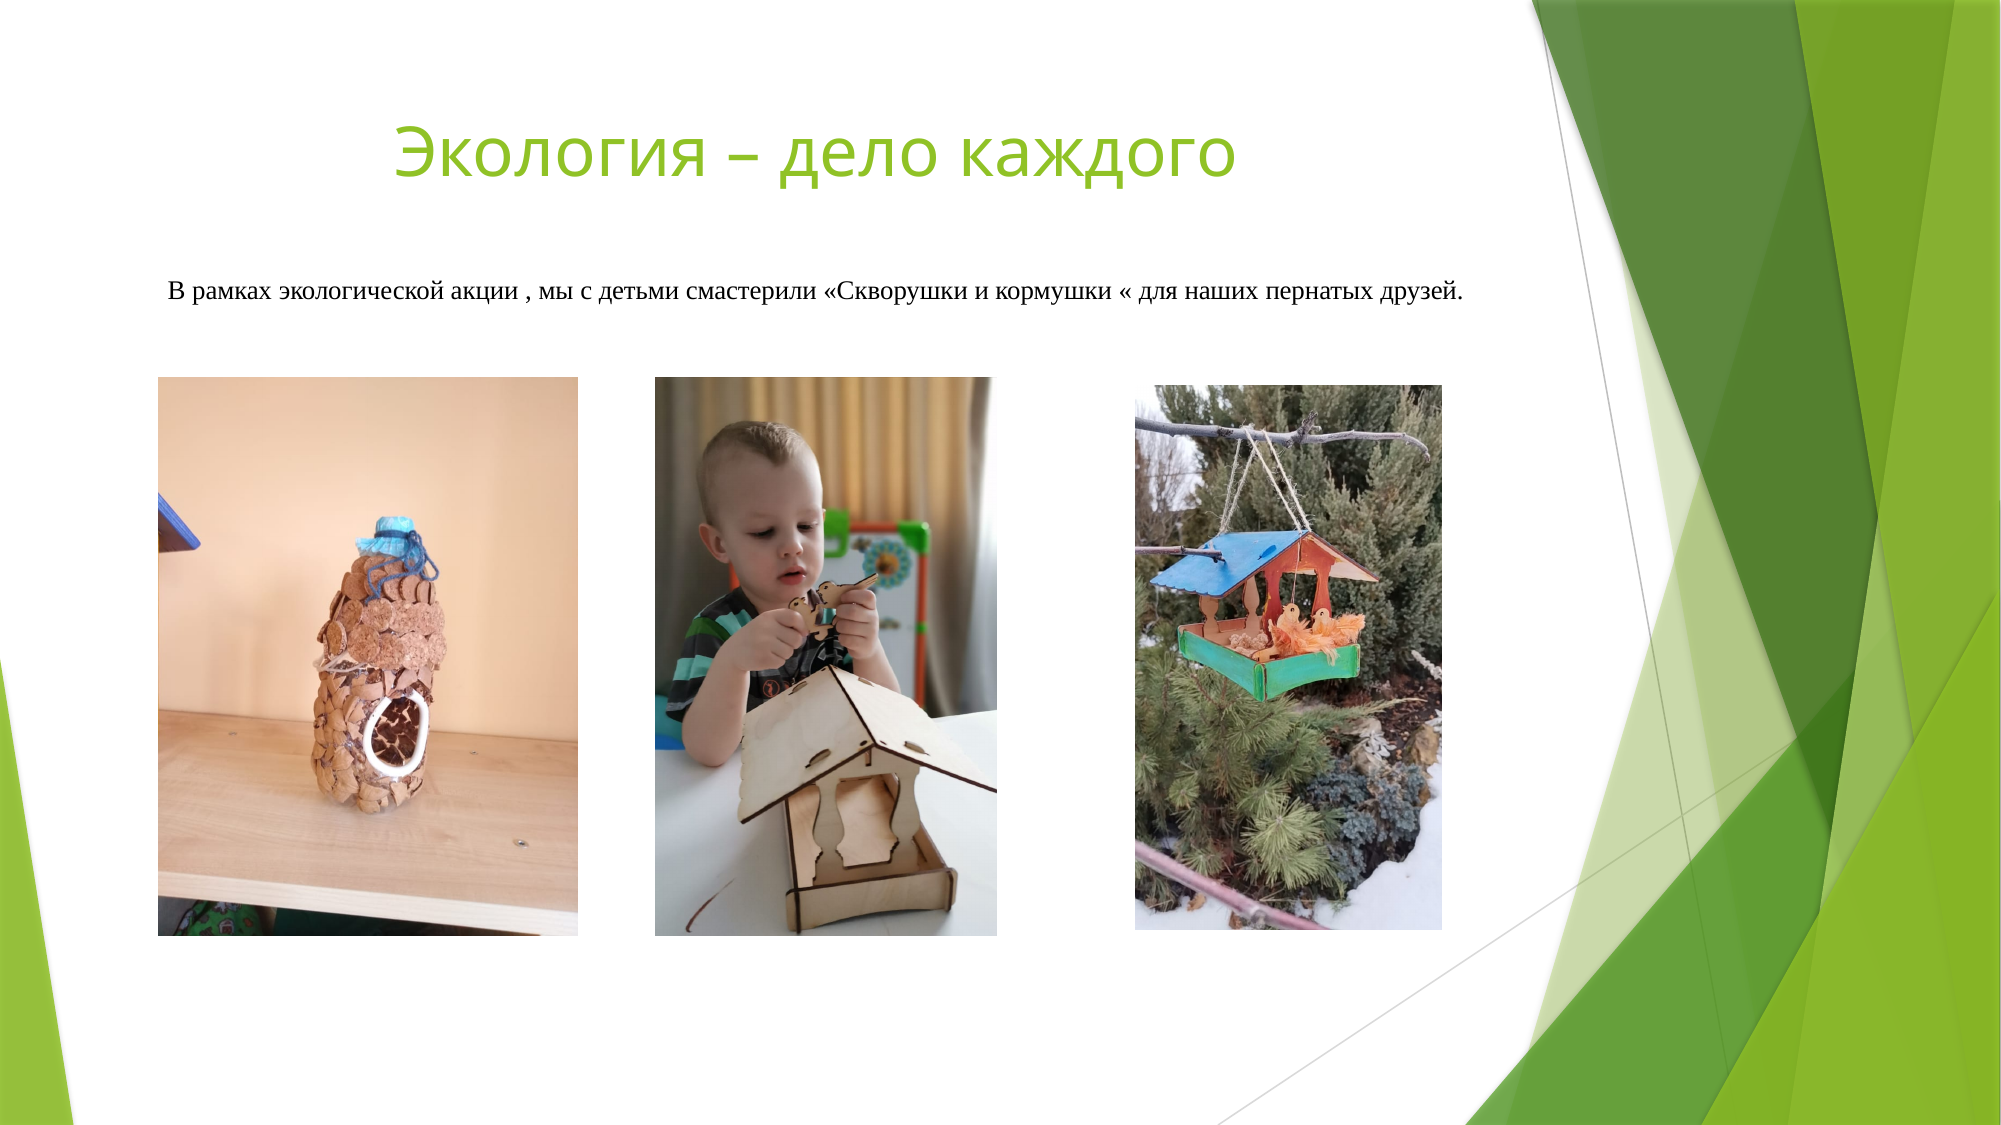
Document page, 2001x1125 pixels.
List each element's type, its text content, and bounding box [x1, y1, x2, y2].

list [158, 377, 578, 937]
title Экология – дело каждого В рамках экологической акции , мы с детьми смастерили «Скворушки и кормушки « для наших пернатых друзей. [111, 99, 1522, 317]
picture [655, 377, 998, 937]
picture [1134, 384, 1443, 931]
